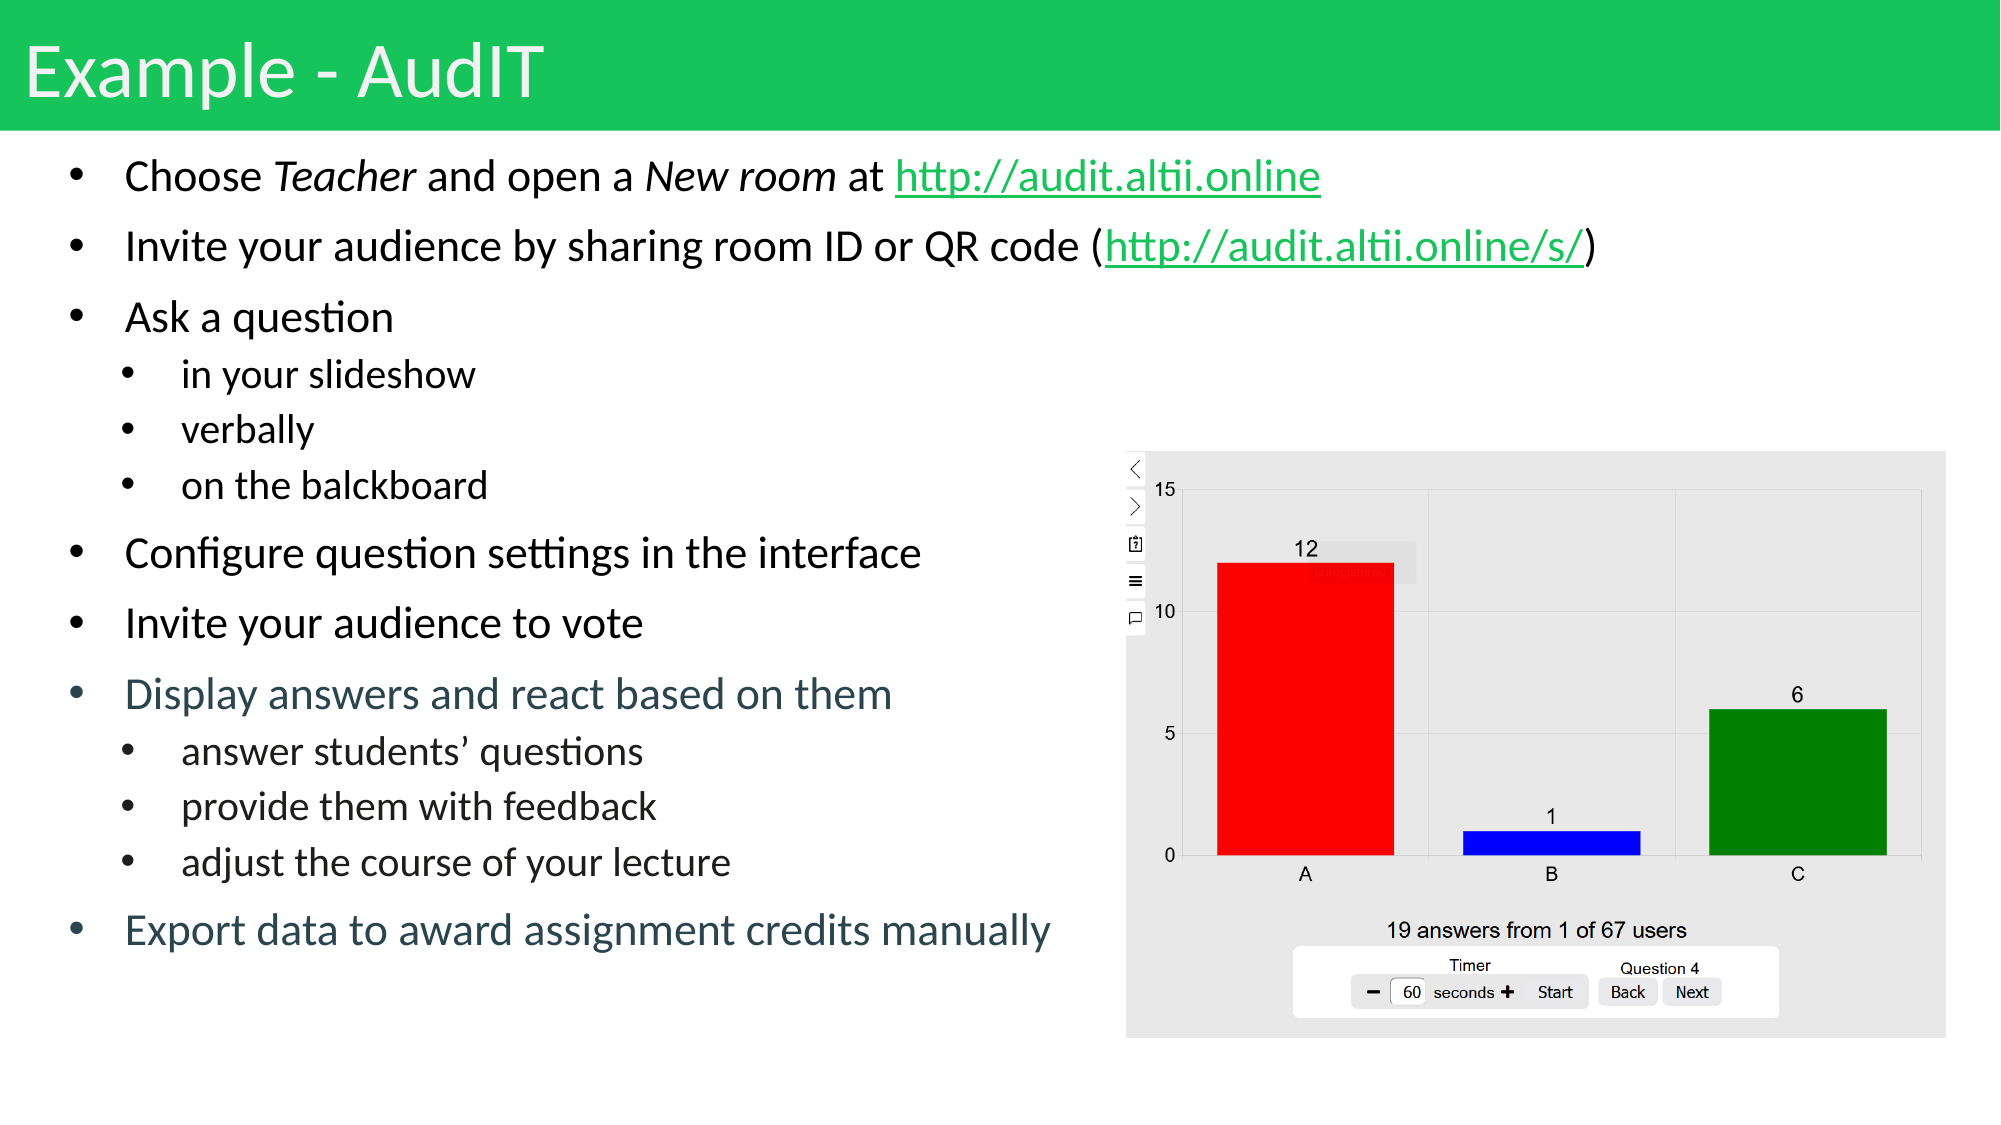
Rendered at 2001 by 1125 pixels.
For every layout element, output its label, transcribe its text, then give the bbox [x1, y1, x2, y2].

list Choose Teacher and open a New room at http://audit.altii.online Invite your audience by sharing room ID or QR code (http://audit.altii.online/s/) Ask a question in your slideshow verbally on the balckboard Configure question settings in the interface Invite your audience to vote Display answers and react based on them answer students’ questions provide them with feedback adjust the course of your lecture Export data to award assignment credits manually [16, 144, 1976, 1108]
title Example - AudIT [16, 13, 1976, 131]
picture [1125, 451, 1946, 1038]
